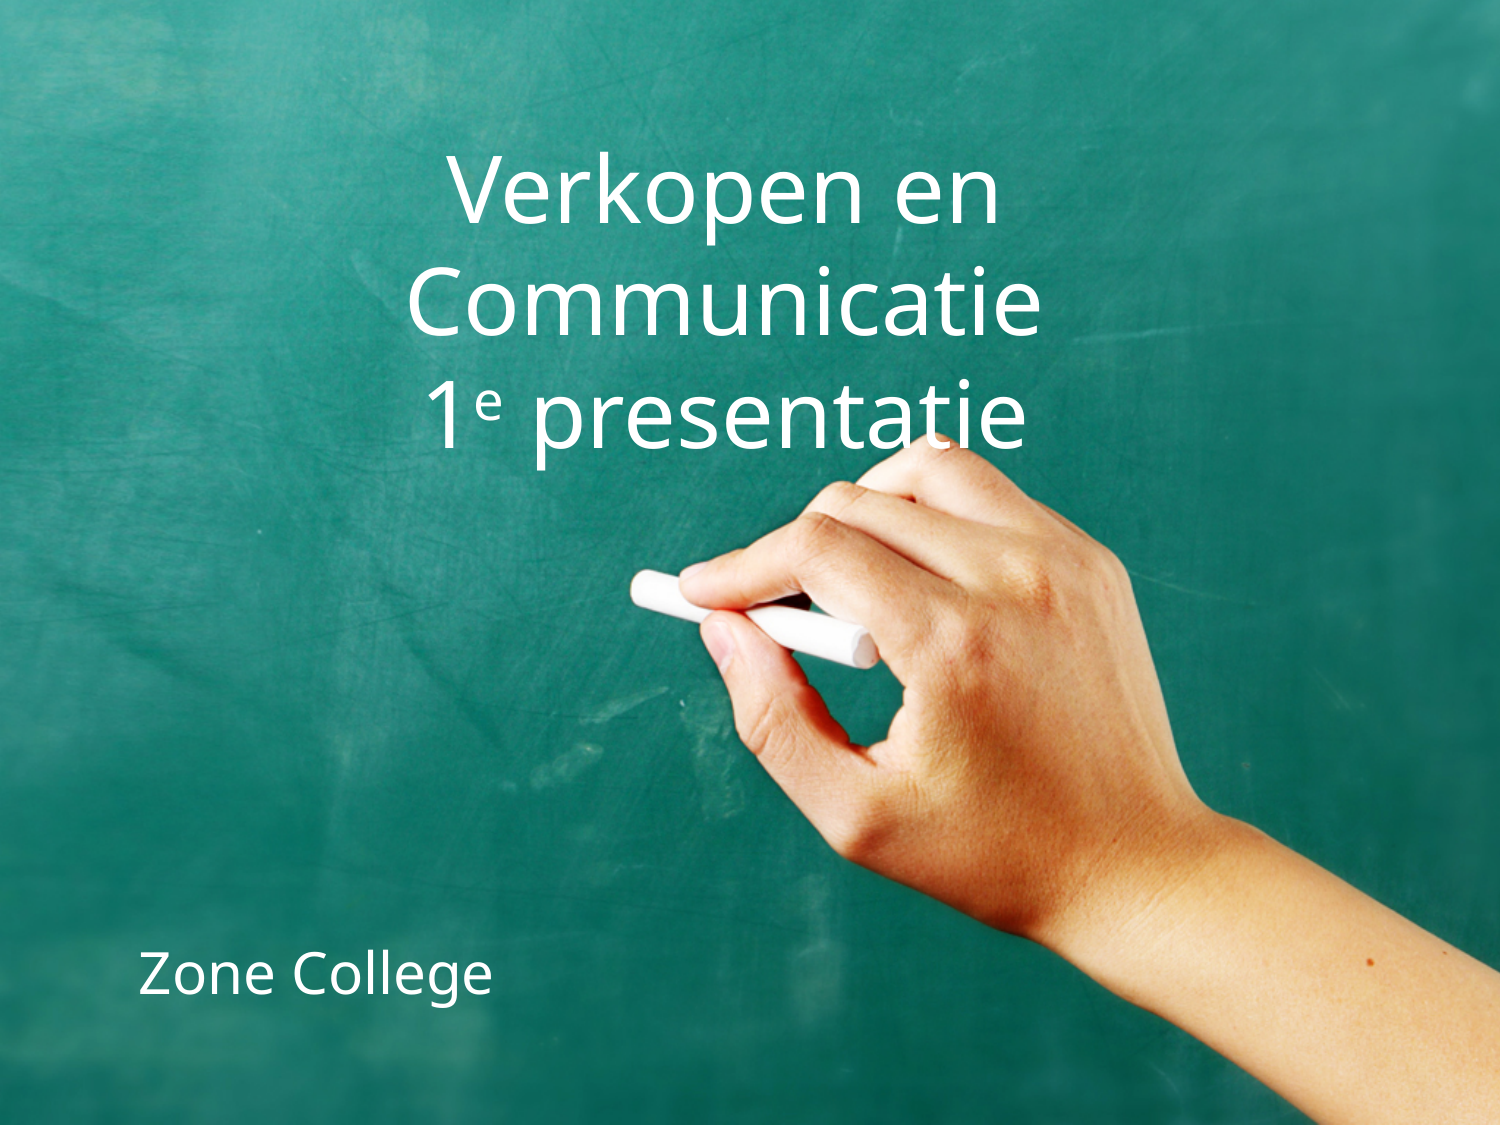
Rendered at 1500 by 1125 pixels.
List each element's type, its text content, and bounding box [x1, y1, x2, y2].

picture [0, 0, 1500, 1125]
title Verkopen en Communicatie 1e presentatie [99, 92, 1350, 504]
subtitle Zone College [123, 928, 1374, 1002]
